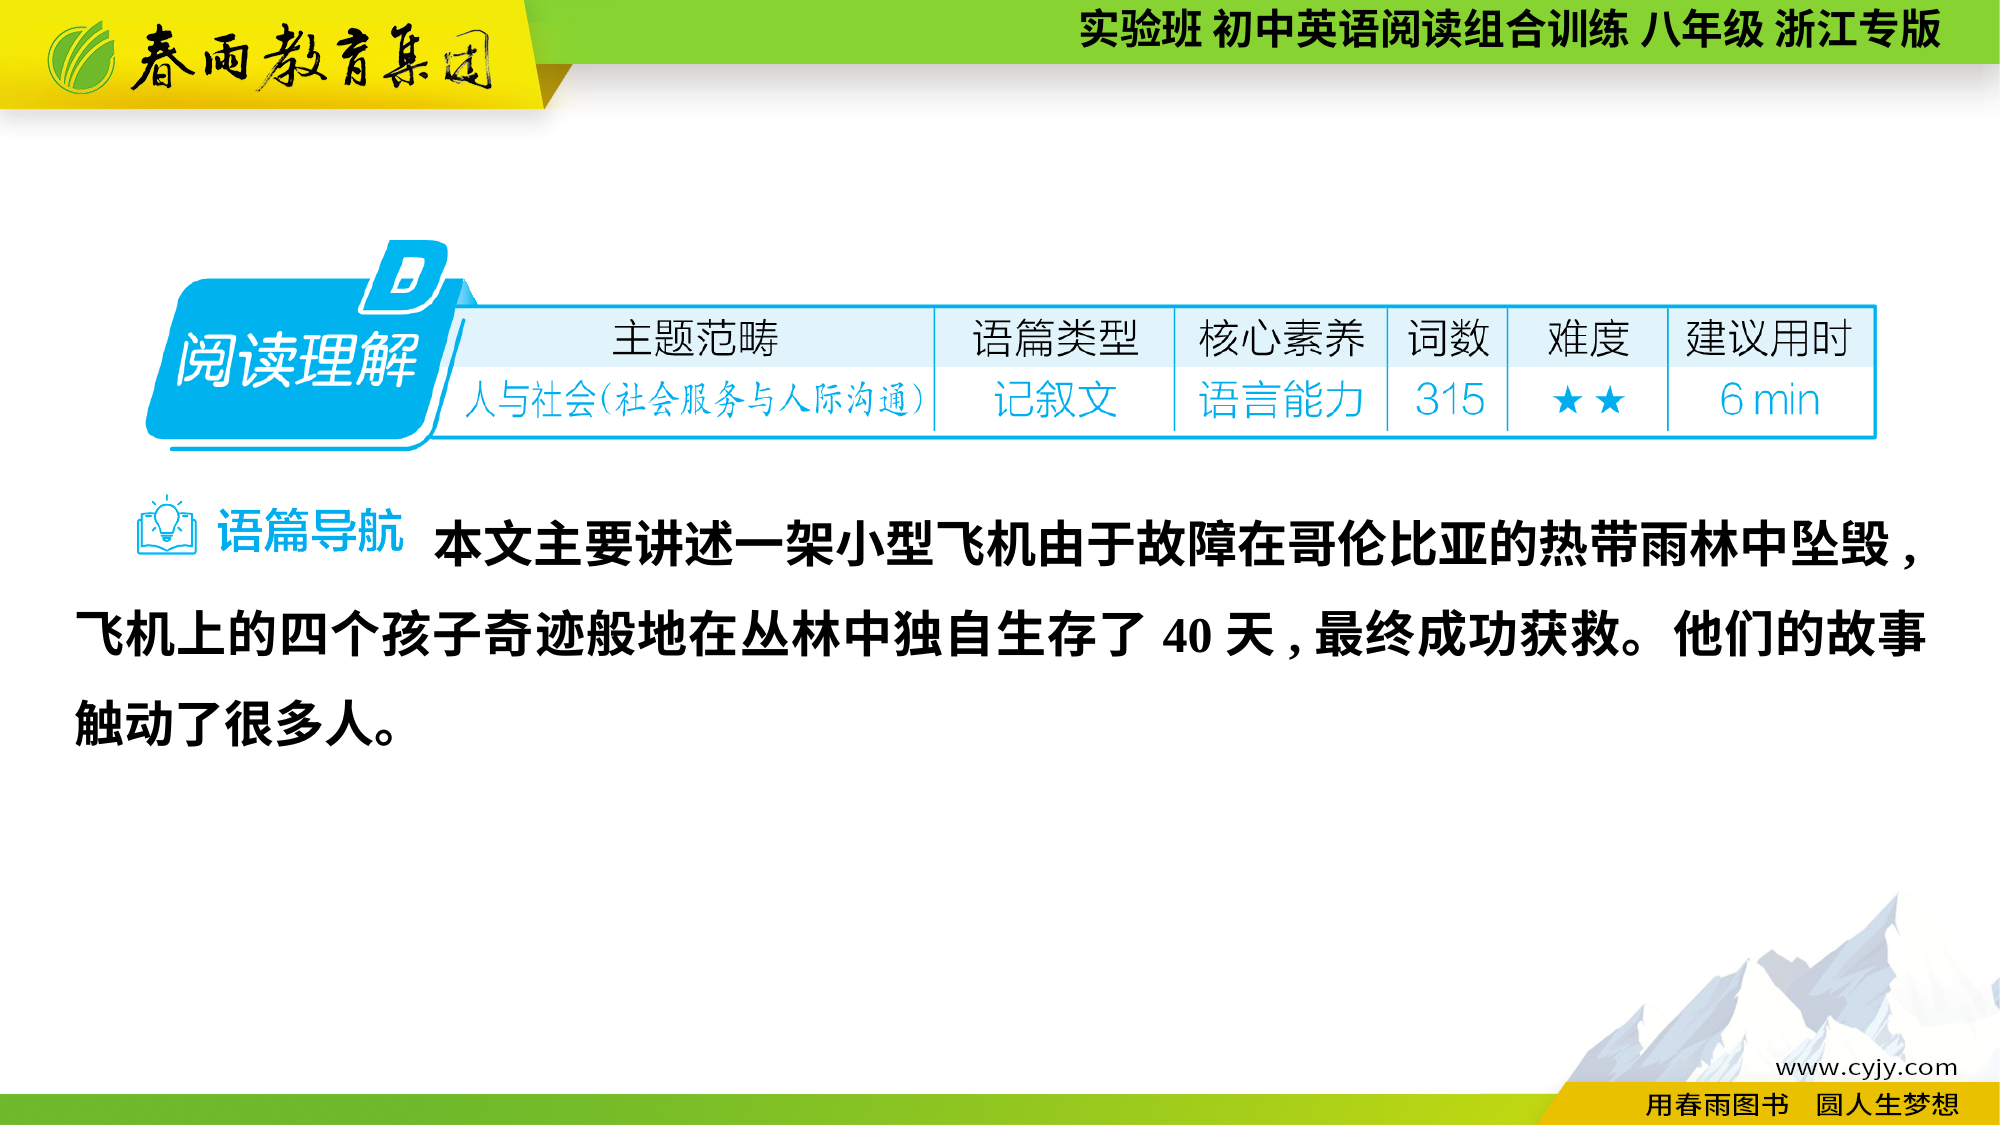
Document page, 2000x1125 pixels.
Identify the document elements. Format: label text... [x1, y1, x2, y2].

list 本文主要讲述一架小型飞机由于故障在哥伦比亚的热带雨林中坠毁,飞机上的四个孩子奇迹般地在丛林中独自生存了40天,最终成功获救。他们的故事触动了很多人。 [59, 475, 1944, 763]
picture [0, 0, 2000, 1125]
